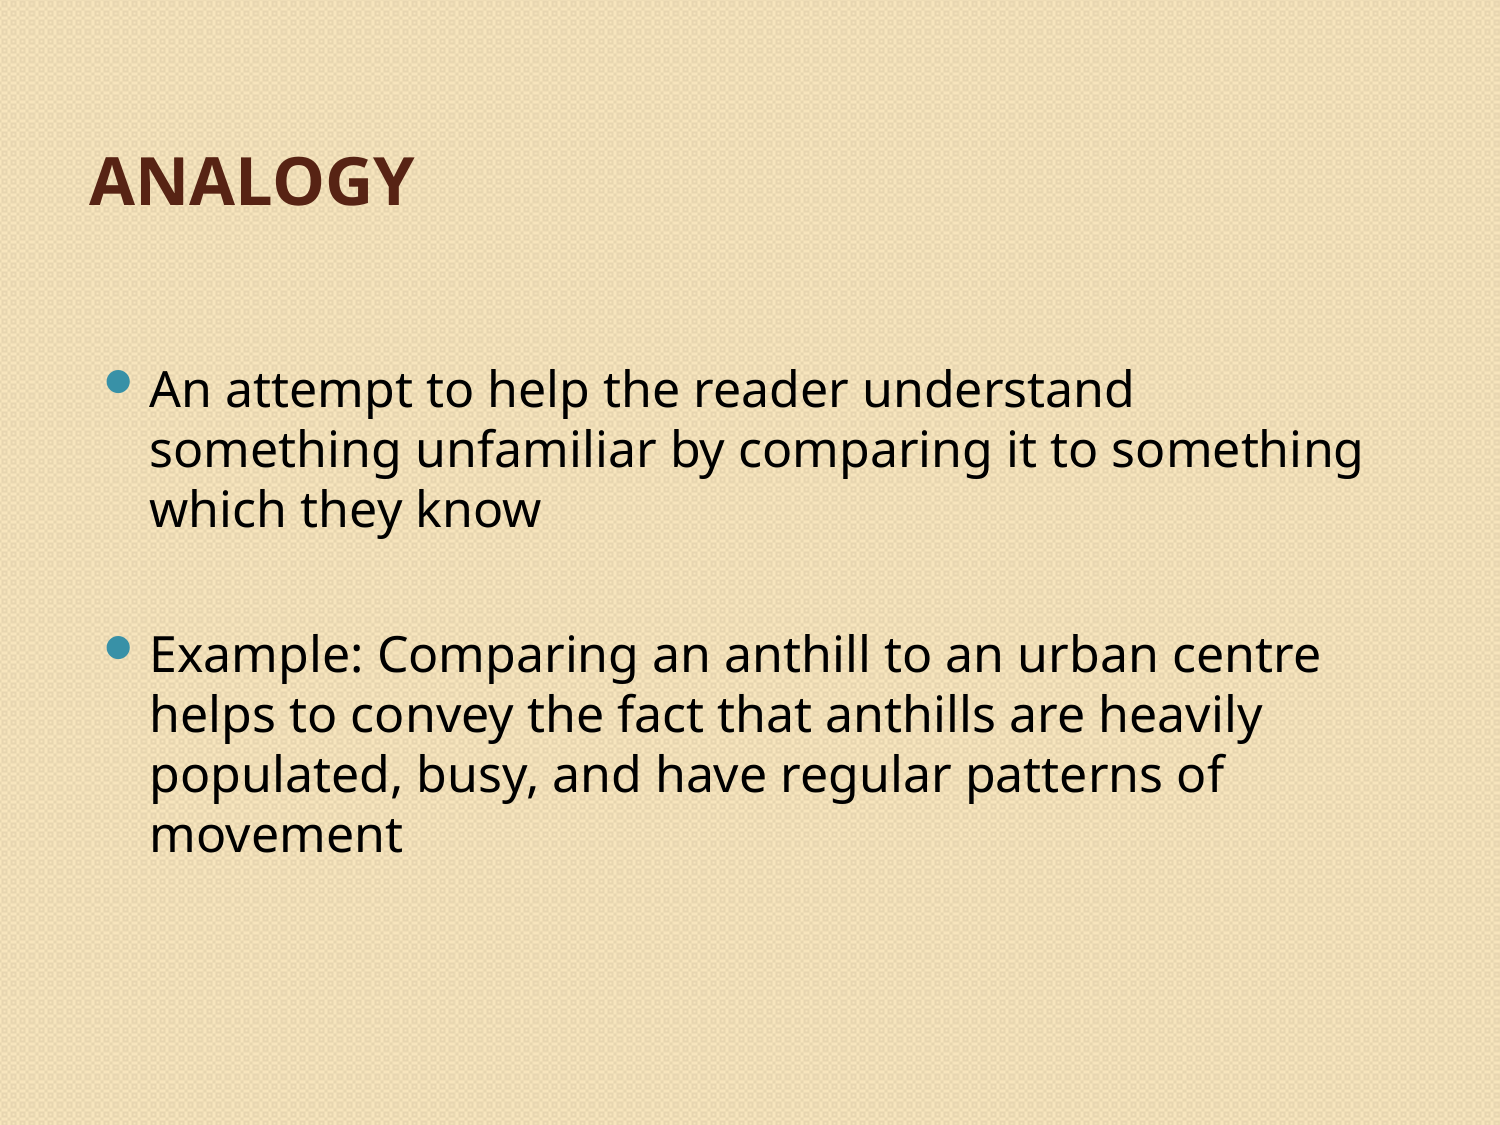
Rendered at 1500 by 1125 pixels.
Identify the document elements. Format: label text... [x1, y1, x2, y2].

list An attempt to help the reader understand something unfamiliar by comparing it to something which they know Example: Comparing an anthill to an urban centre helps to convey the fact that anthills are heavily populated, busy, and have regular patterns of movement [75, 350, 1413, 1005]
title Analogy [75, 35, 700, 227]
